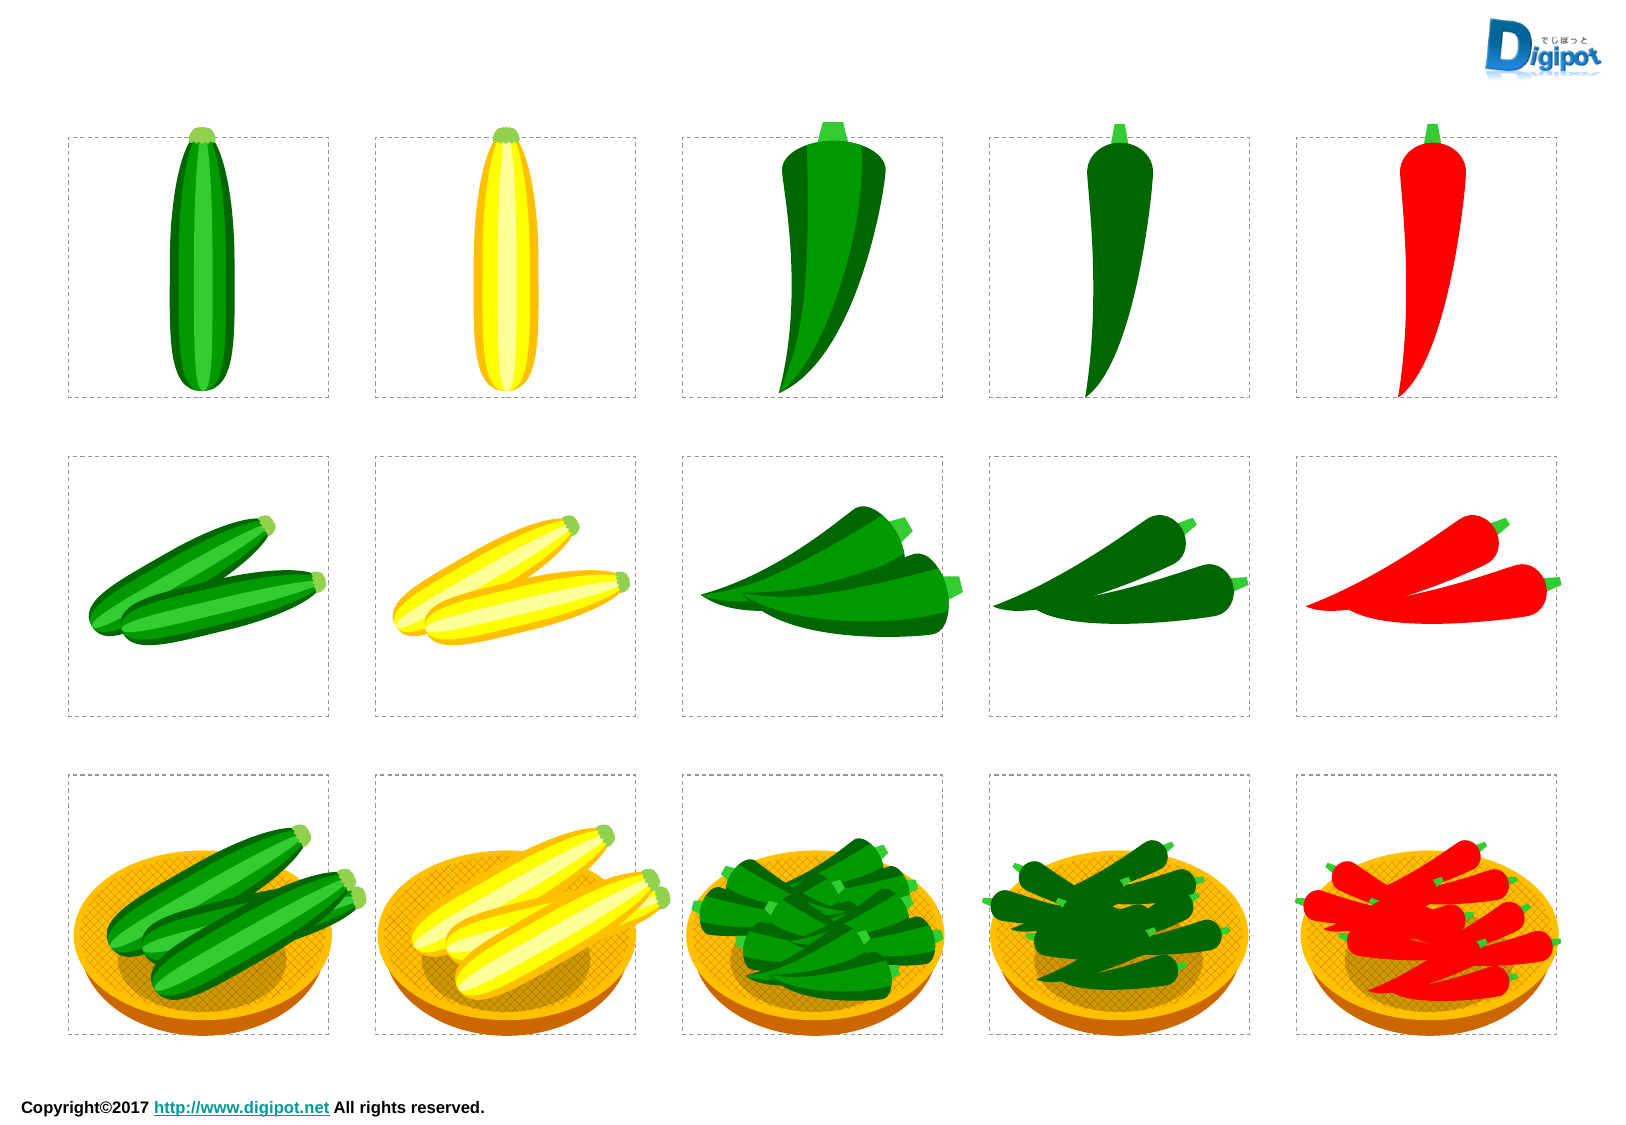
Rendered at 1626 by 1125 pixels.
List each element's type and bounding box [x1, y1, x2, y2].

text_box [377, 850, 674, 1037]
text_box [381, 547, 633, 631]
text_box [701, 515, 962, 654]
text_box [685, 843, 945, 1037]
picture [1485, 18, 1602, 82]
text_box [1305, 518, 1562, 635]
text_box [981, 842, 1249, 1036]
text_box [73, 850, 370, 1037]
text_box [1397, 123, 1467, 398]
text_box [992, 518, 1249, 635]
text_box [169, 126, 235, 392]
text_box [1294, 842, 1562, 1036]
text_box [77, 547, 329, 631]
text_box [1084, 123, 1154, 398]
text_box [778, 121, 886, 397]
text_box [473, 126, 539, 392]
